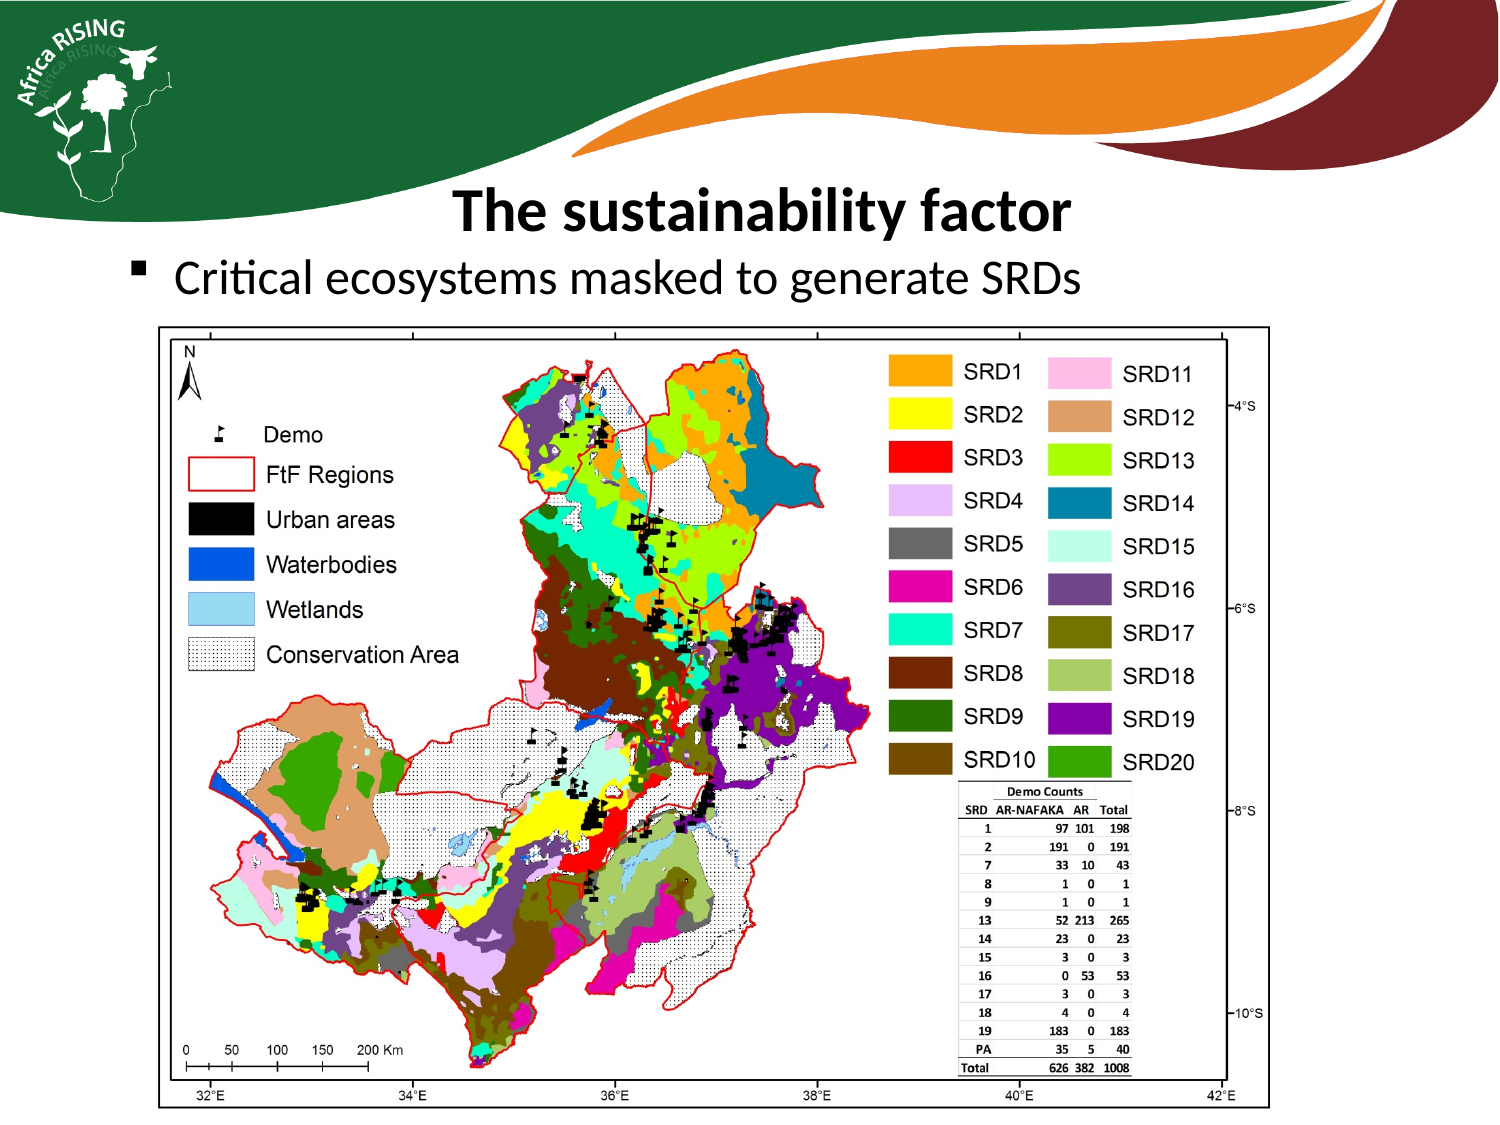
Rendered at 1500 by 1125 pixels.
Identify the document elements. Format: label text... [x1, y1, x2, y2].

title The sustainability factor [437, 162, 1425, 250]
picture [149, 316, 1276, 1113]
text_box Critical ecosystems masked to generate SRDs [112, 236, 1300, 312]
picture [0, 0, 1499, 222]
